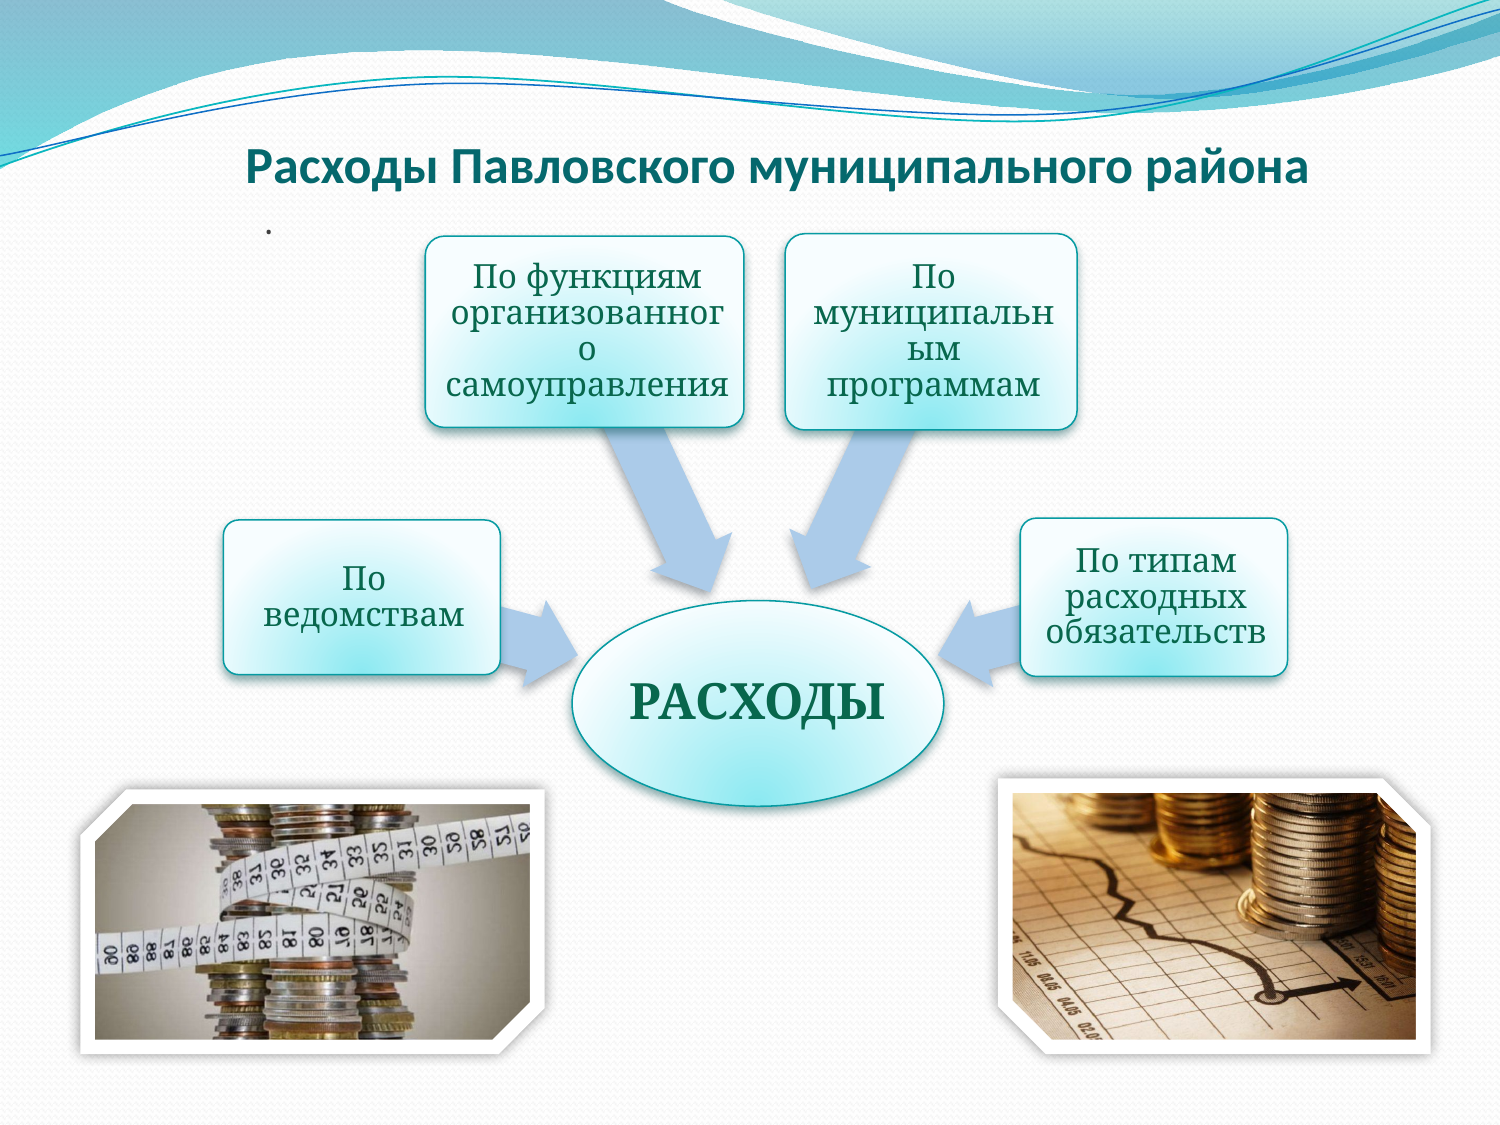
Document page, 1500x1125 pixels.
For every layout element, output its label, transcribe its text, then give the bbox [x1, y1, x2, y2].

title Расходы Павловского муниципального района [87, 42, 1468, 194]
table_cell Образование [538, 799, 544, 847]
picture [1004, 785, 1424, 1048]
table_cell Образование [999, 789, 1004, 847]
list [87, 193, 1424, 847]
picture [87, 796, 538, 1048]
